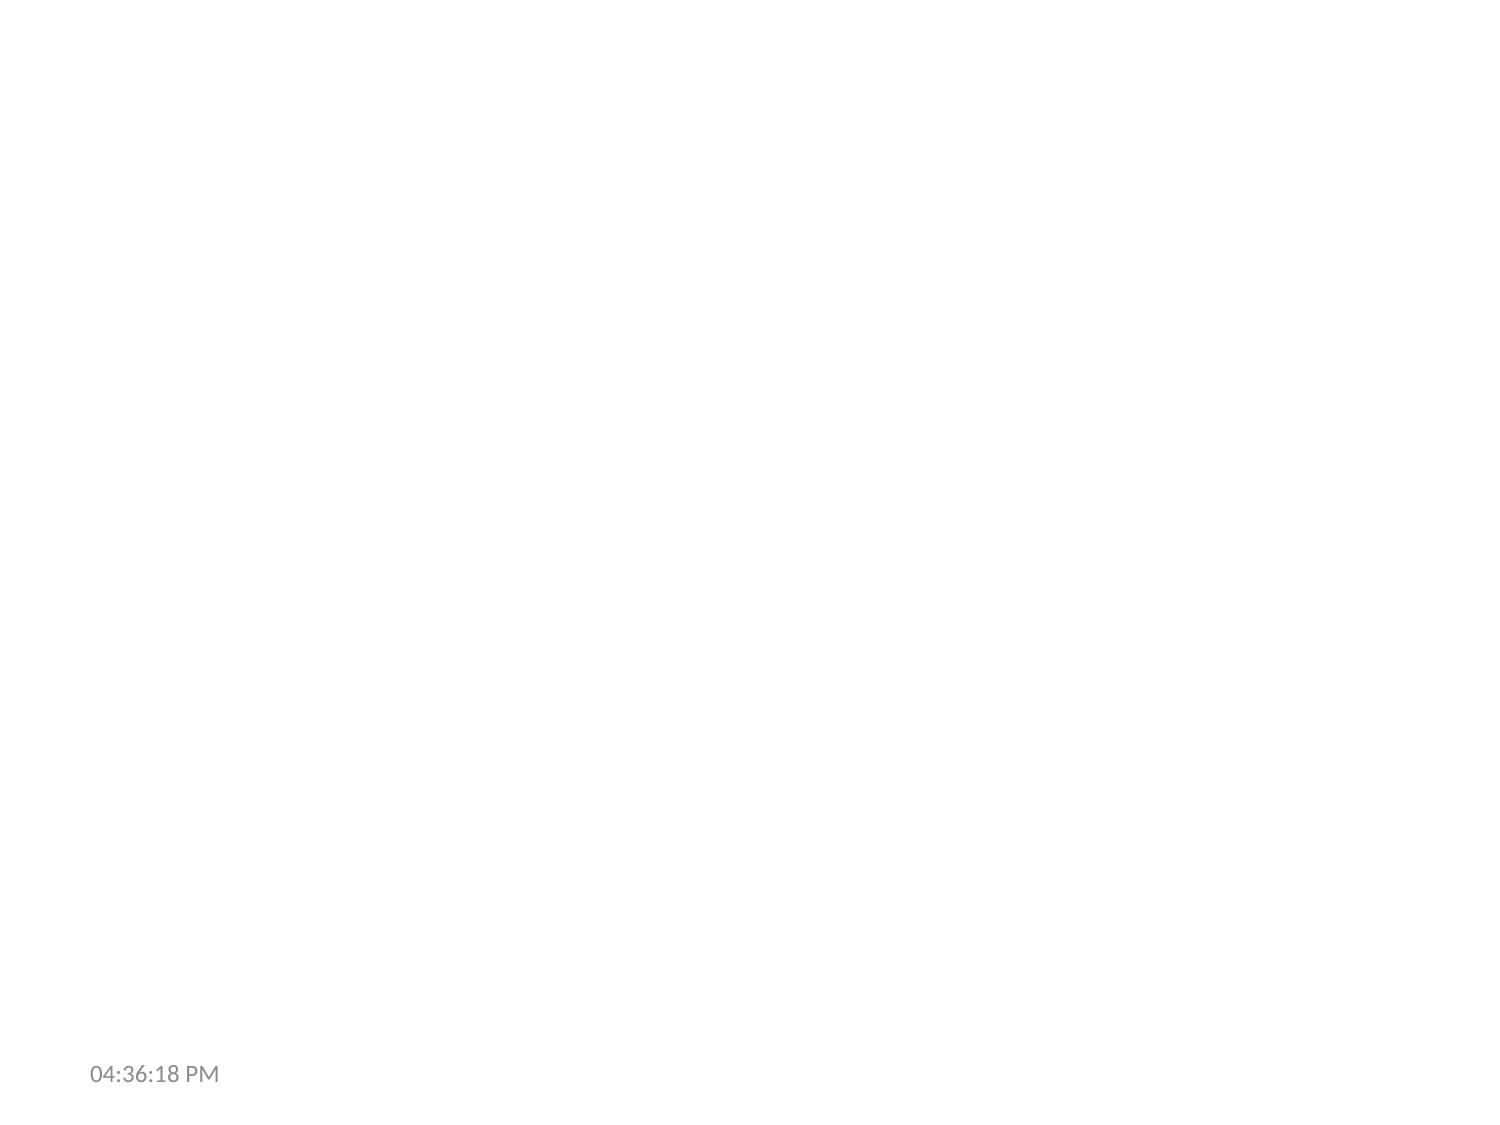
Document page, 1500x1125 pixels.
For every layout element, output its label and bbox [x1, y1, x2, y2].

slide_number [75, 1042, 425, 1103]
